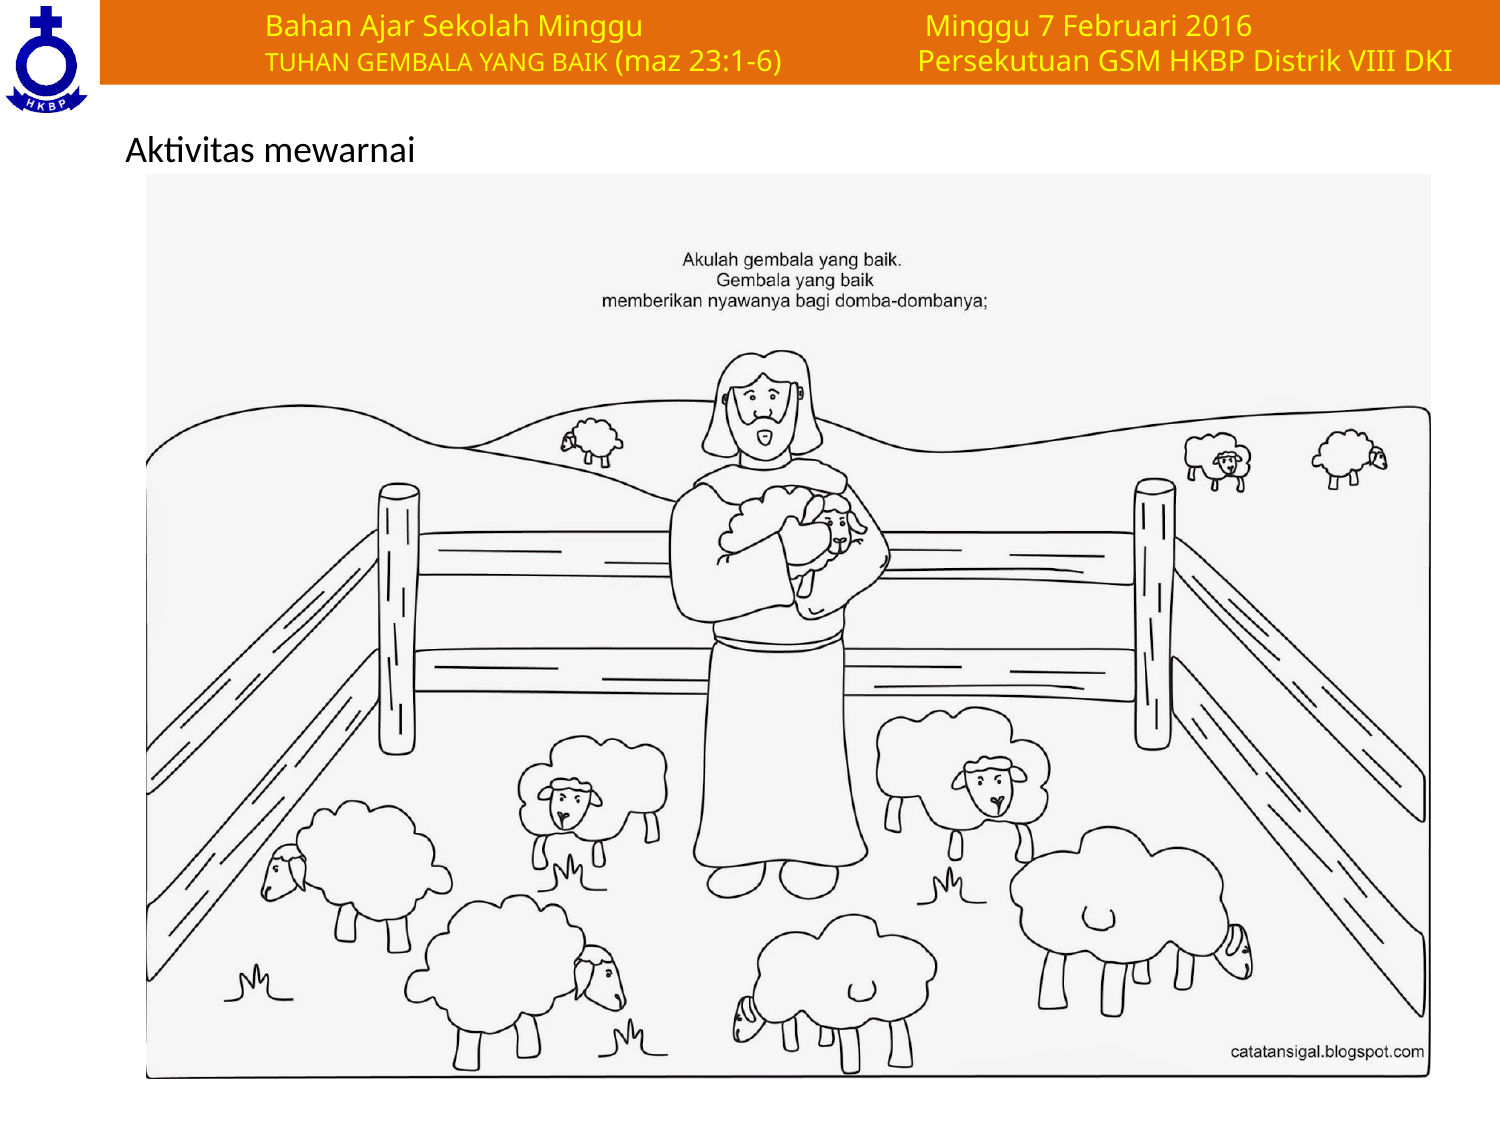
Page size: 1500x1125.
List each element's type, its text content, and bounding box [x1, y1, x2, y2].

picture [5, 6, 88, 113]
text_box Aktivitas mewarnai [110, 117, 557, 177]
picture [146, 174, 1431, 1079]
